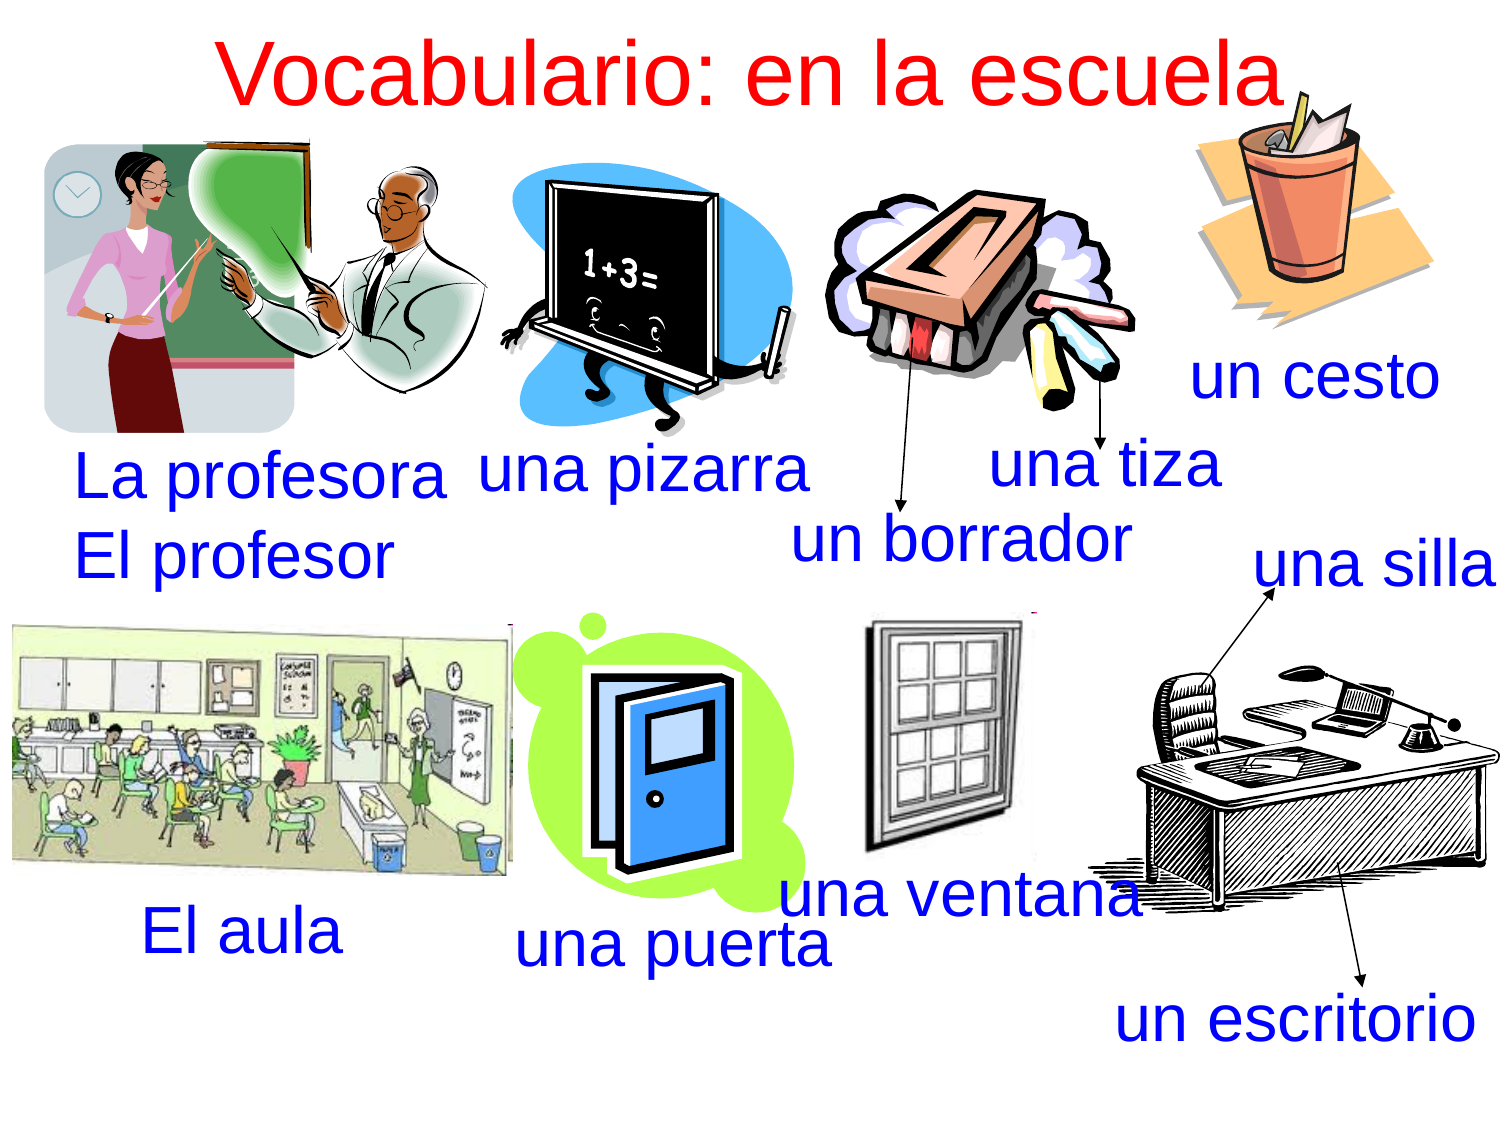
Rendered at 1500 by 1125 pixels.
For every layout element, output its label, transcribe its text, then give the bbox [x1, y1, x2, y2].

picture [1087, 662, 1500, 915]
title Vocabulario: en la escuela [75, 0, 1425, 163]
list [187, 137, 488, 395]
picture [37, 137, 302, 440]
text_box una silla [1238, 512, 1500, 608]
picture [499, 162, 797, 438]
picture [862, 612, 1037, 862]
text_box una ventana [762, 842, 1159, 938]
text_box La profesora El profesor [58, 424, 463, 600]
text_box El aula [125, 885, 359, 975]
text_box un cesto [1175, 324, 1457, 420]
text_box una tiza [974, 412, 1238, 508]
text_box una pizarra [462, 417, 826, 513]
picture [12, 612, 806, 913]
picture [824, 187, 1138, 414]
text_box una puerta [500, 892, 849, 988]
text_box un borrador [775, 487, 1150, 583]
text_box un escritorio [1099, 967, 1493, 1063]
picture [1195, 87, 1438, 333]
